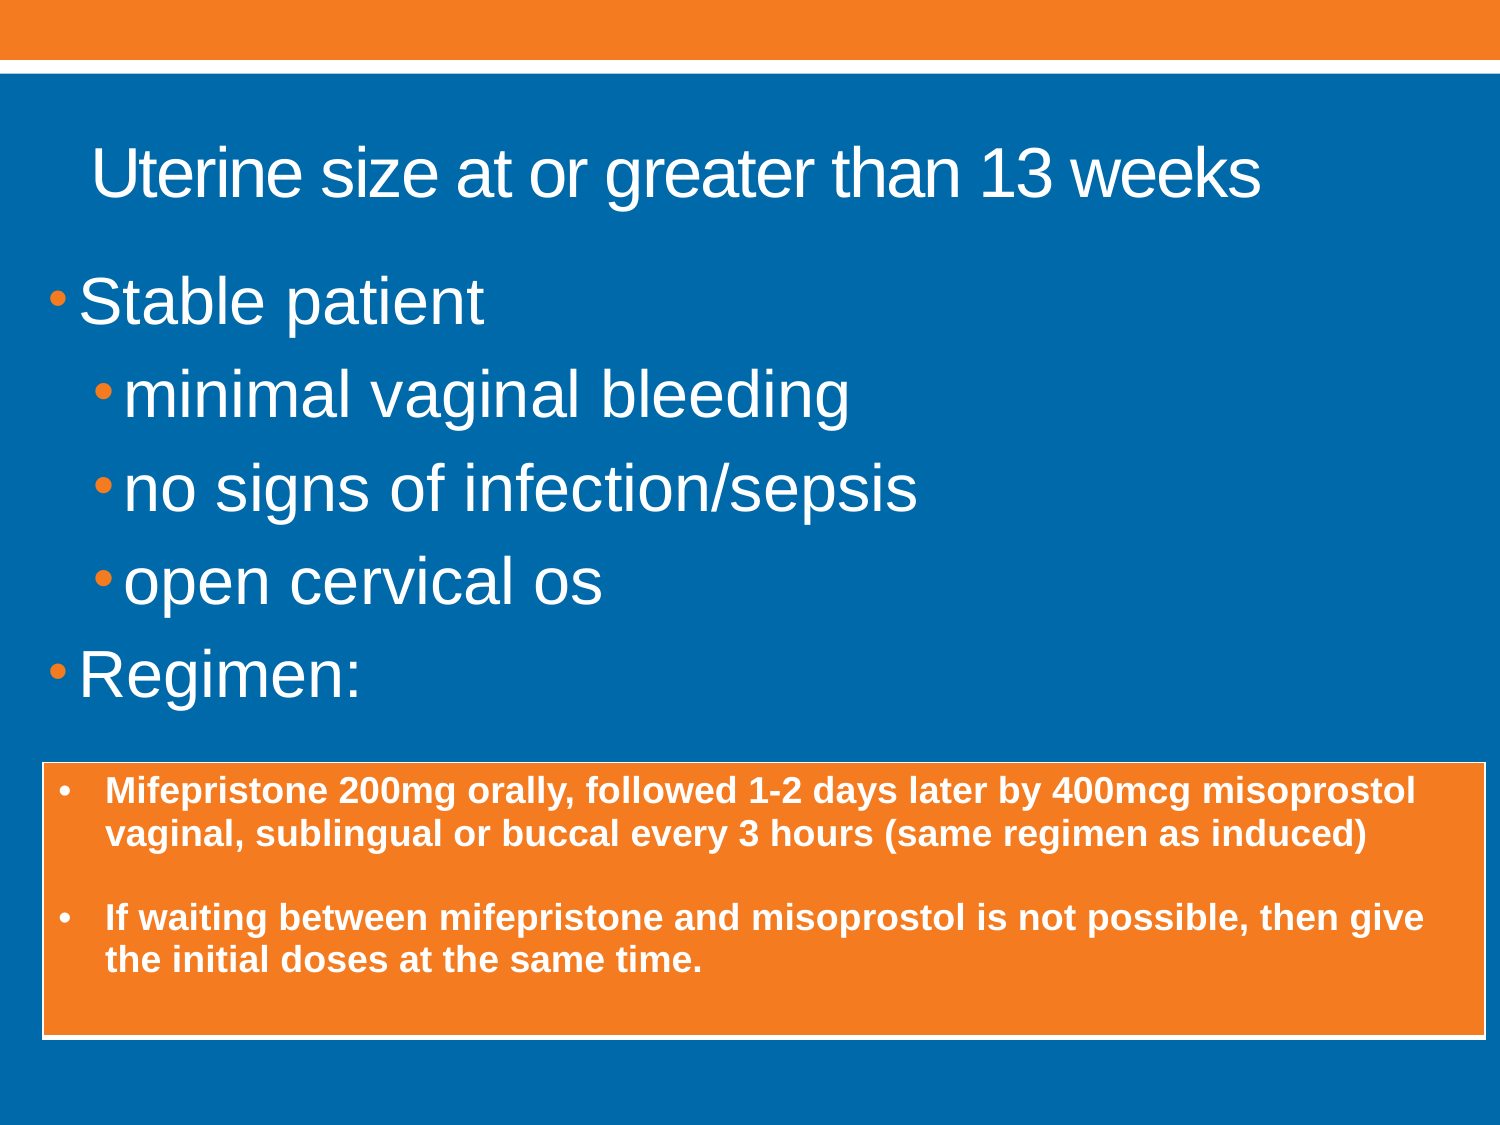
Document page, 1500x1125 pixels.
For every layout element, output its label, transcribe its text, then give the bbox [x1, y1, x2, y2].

title Uterine size at or greater than 13 weeks [75, 87, 1425, 249]
table_header Mifepristone 200mg orally, followed 1-2 days later by 400mcg misoprostol vaginal, sublingual or buccal every 3 hours (same regimen as induced) If waiting between mifepristone and misoprostol is not possible, then give the initial doses at the same time. [44, 763, 1484, 1035]
text_box Stable patient minimal vaginal bleeding no signs of infection/sepsis open cervical os Regimen: [33, 249, 1496, 1050]
